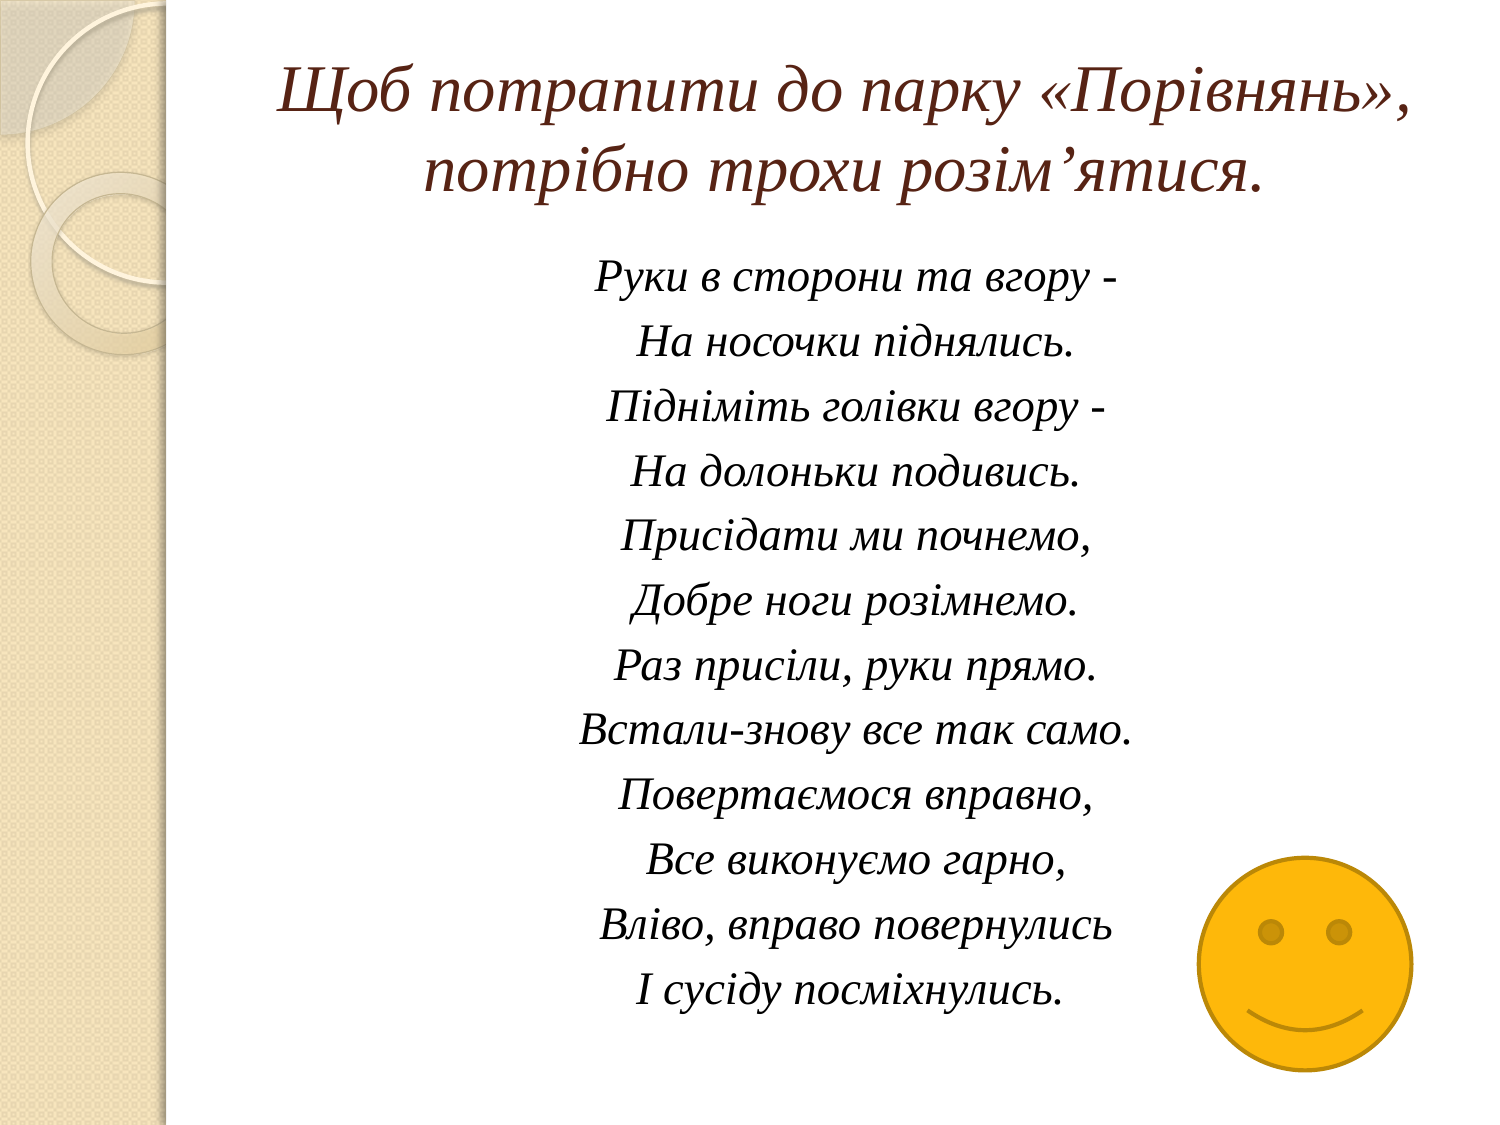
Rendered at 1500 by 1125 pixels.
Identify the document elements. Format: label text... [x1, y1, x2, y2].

title Щоб потрапити до парку «Порівнянь», потрібно трохи розім’ятися. [230, 30, 1461, 219]
text_box [1196, 855, 1414, 1073]
list Руки в сторони та вгору - На носочки піднялись. Підніміть голівки вгору - На долоньки подивись. Присідати ми почнемо, Добре ноги розімнемо. Раз присіли, руки прямо. Встали-знову все так само. Повертаємося вправно, Все виконуємо гарно, Вліво, вправо повернулись І сусіду посміхнулись. [235, 237, 1466, 1025]
